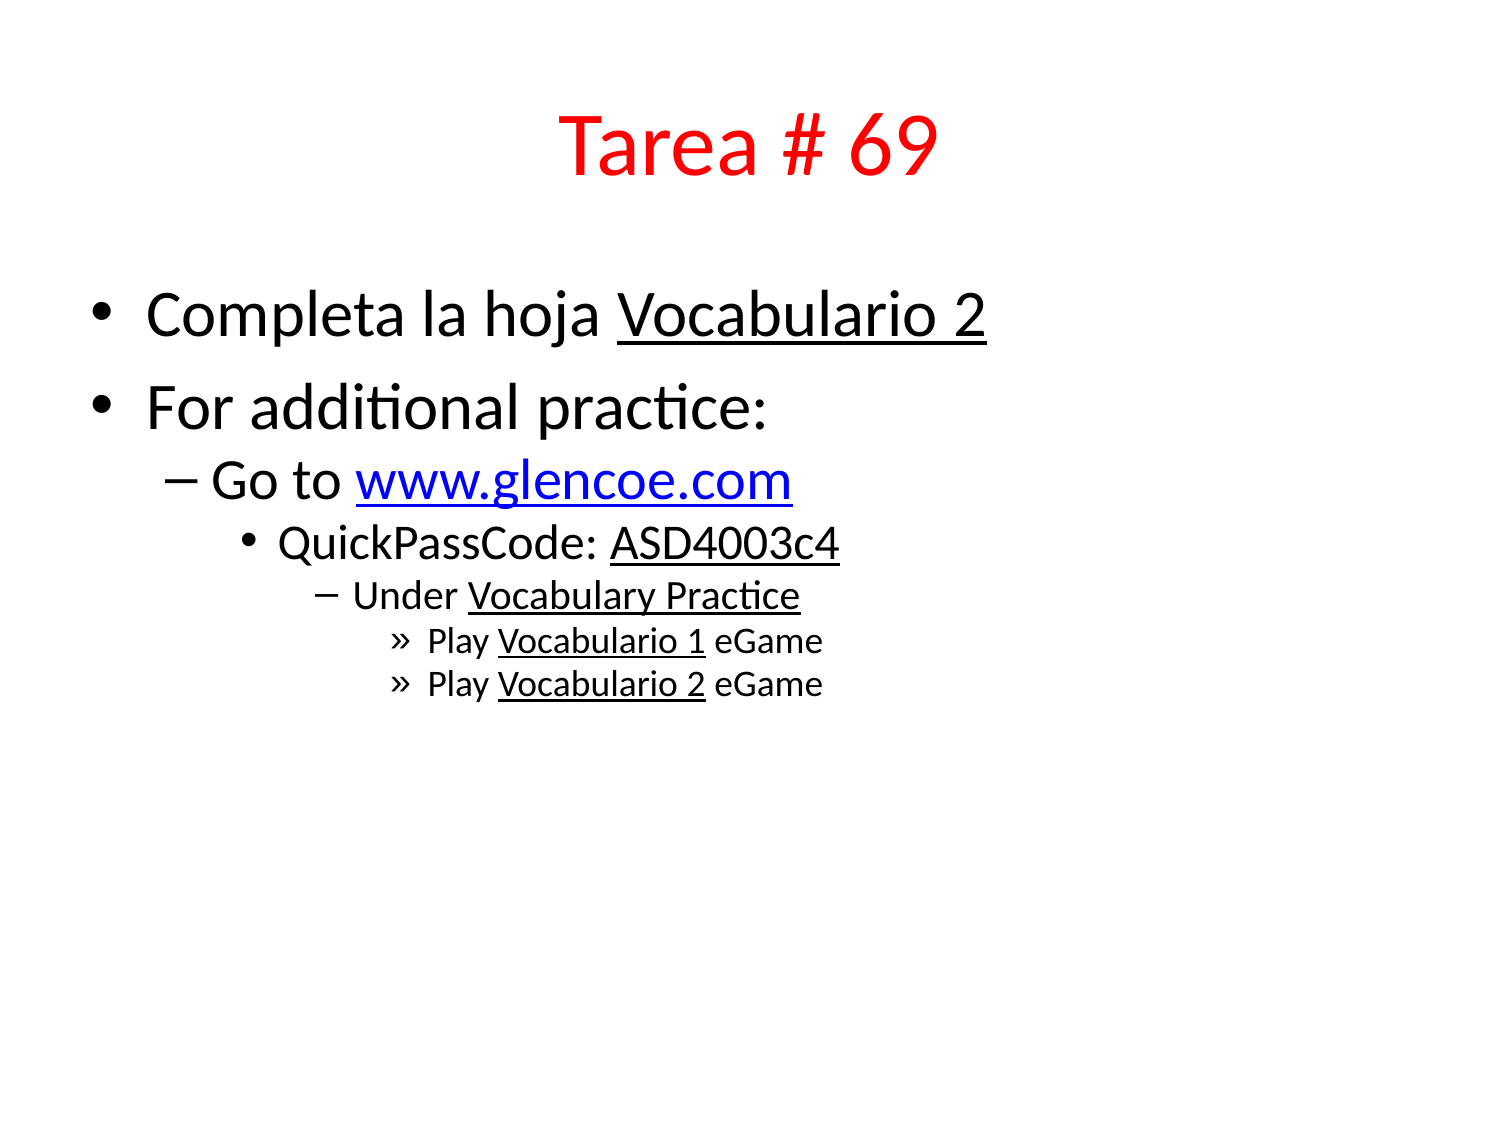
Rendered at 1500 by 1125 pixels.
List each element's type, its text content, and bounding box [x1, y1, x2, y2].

title Tarea # 69 [75, 45, 1425, 233]
list Completa la hoja Vocabulario 2 For additional practice: Go to www.glencoe.com QuickPassCode: ASD4003c4 Under Vocabulary Practice Play Vocabulario 1 eGame Play Vocabulario 2 eGame [75, 262, 1438, 1075]
